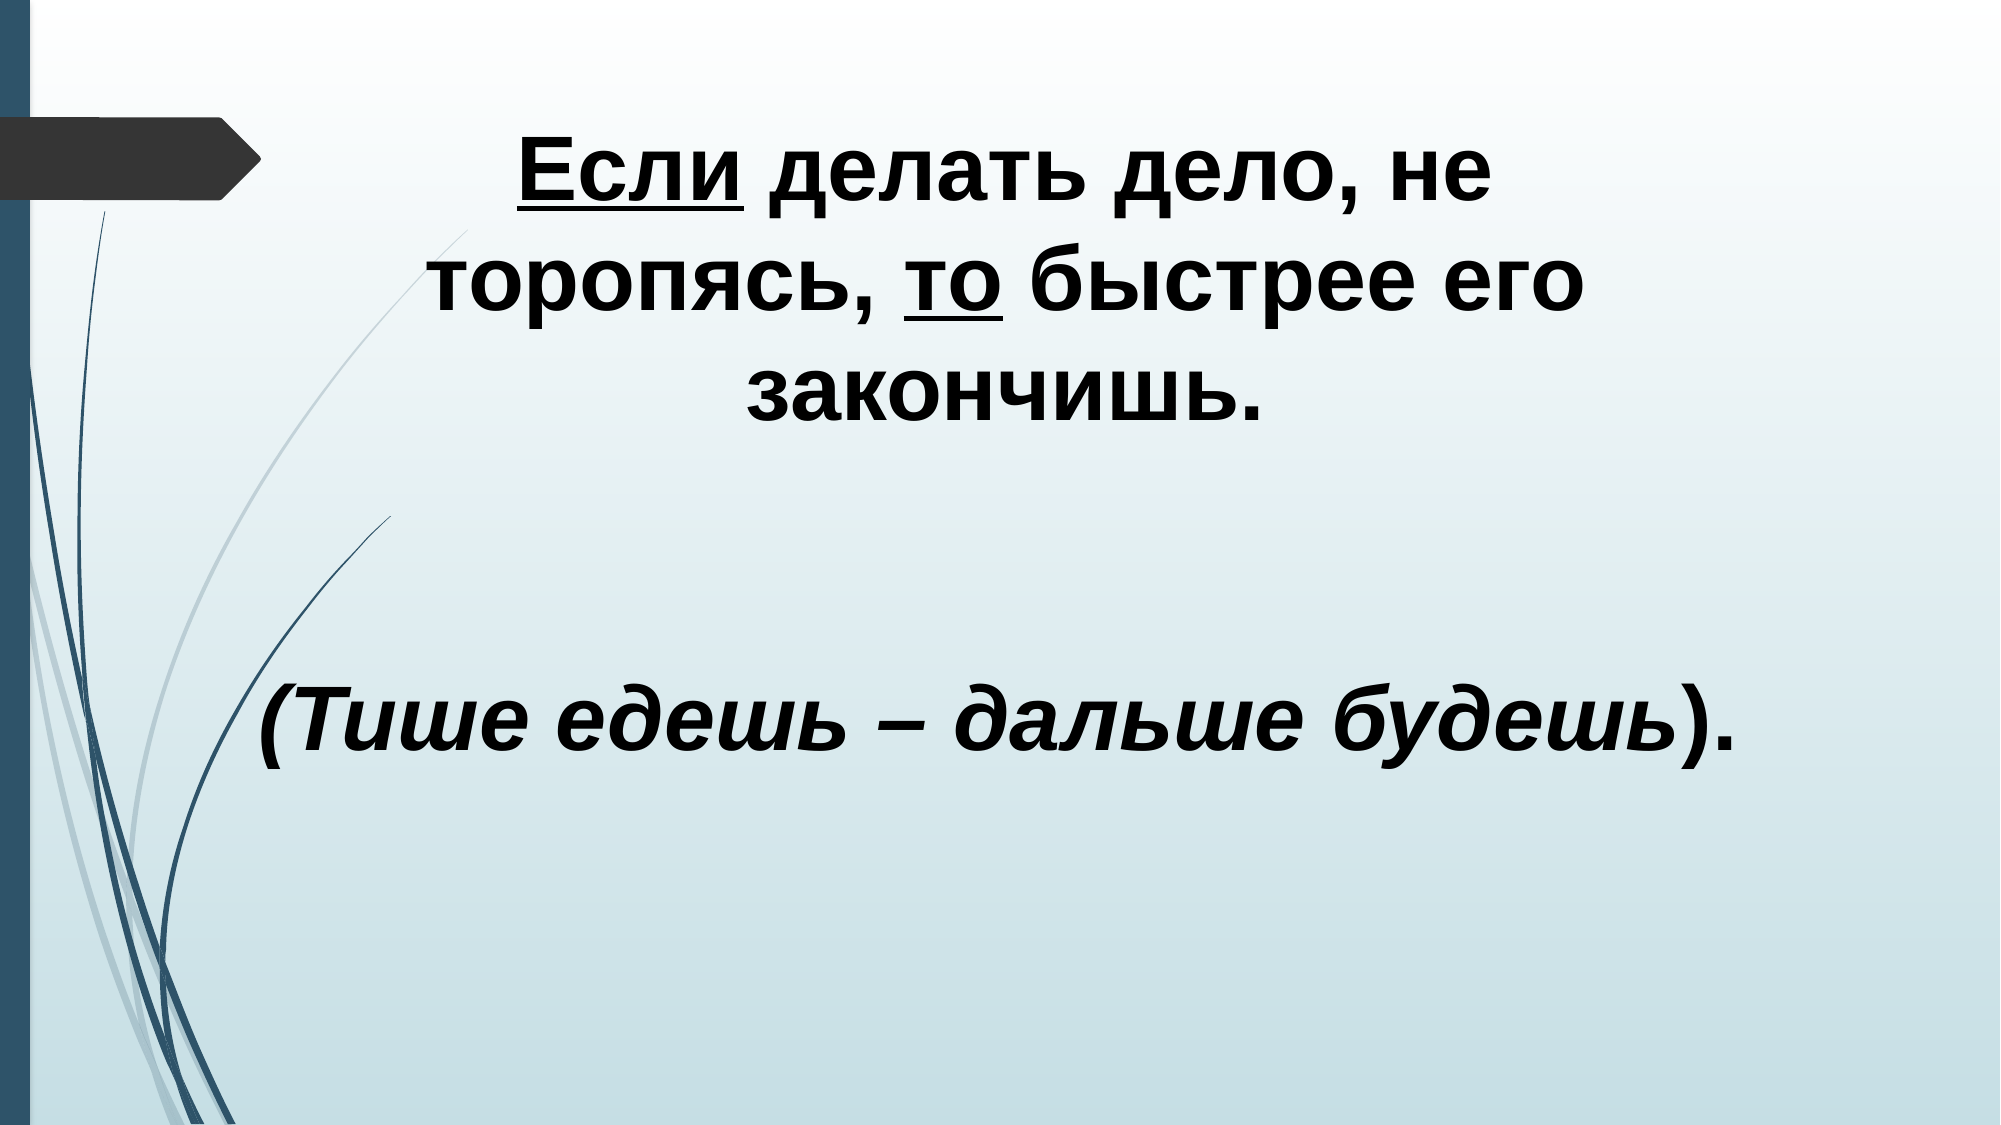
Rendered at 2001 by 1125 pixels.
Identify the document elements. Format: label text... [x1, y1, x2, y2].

text_box (Тише едешь – дальше будешь). [244, 651, 1768, 778]
text_box Если делать дело, не торопясь, то быстрее его закончишь. [362, 101, 1650, 562]
